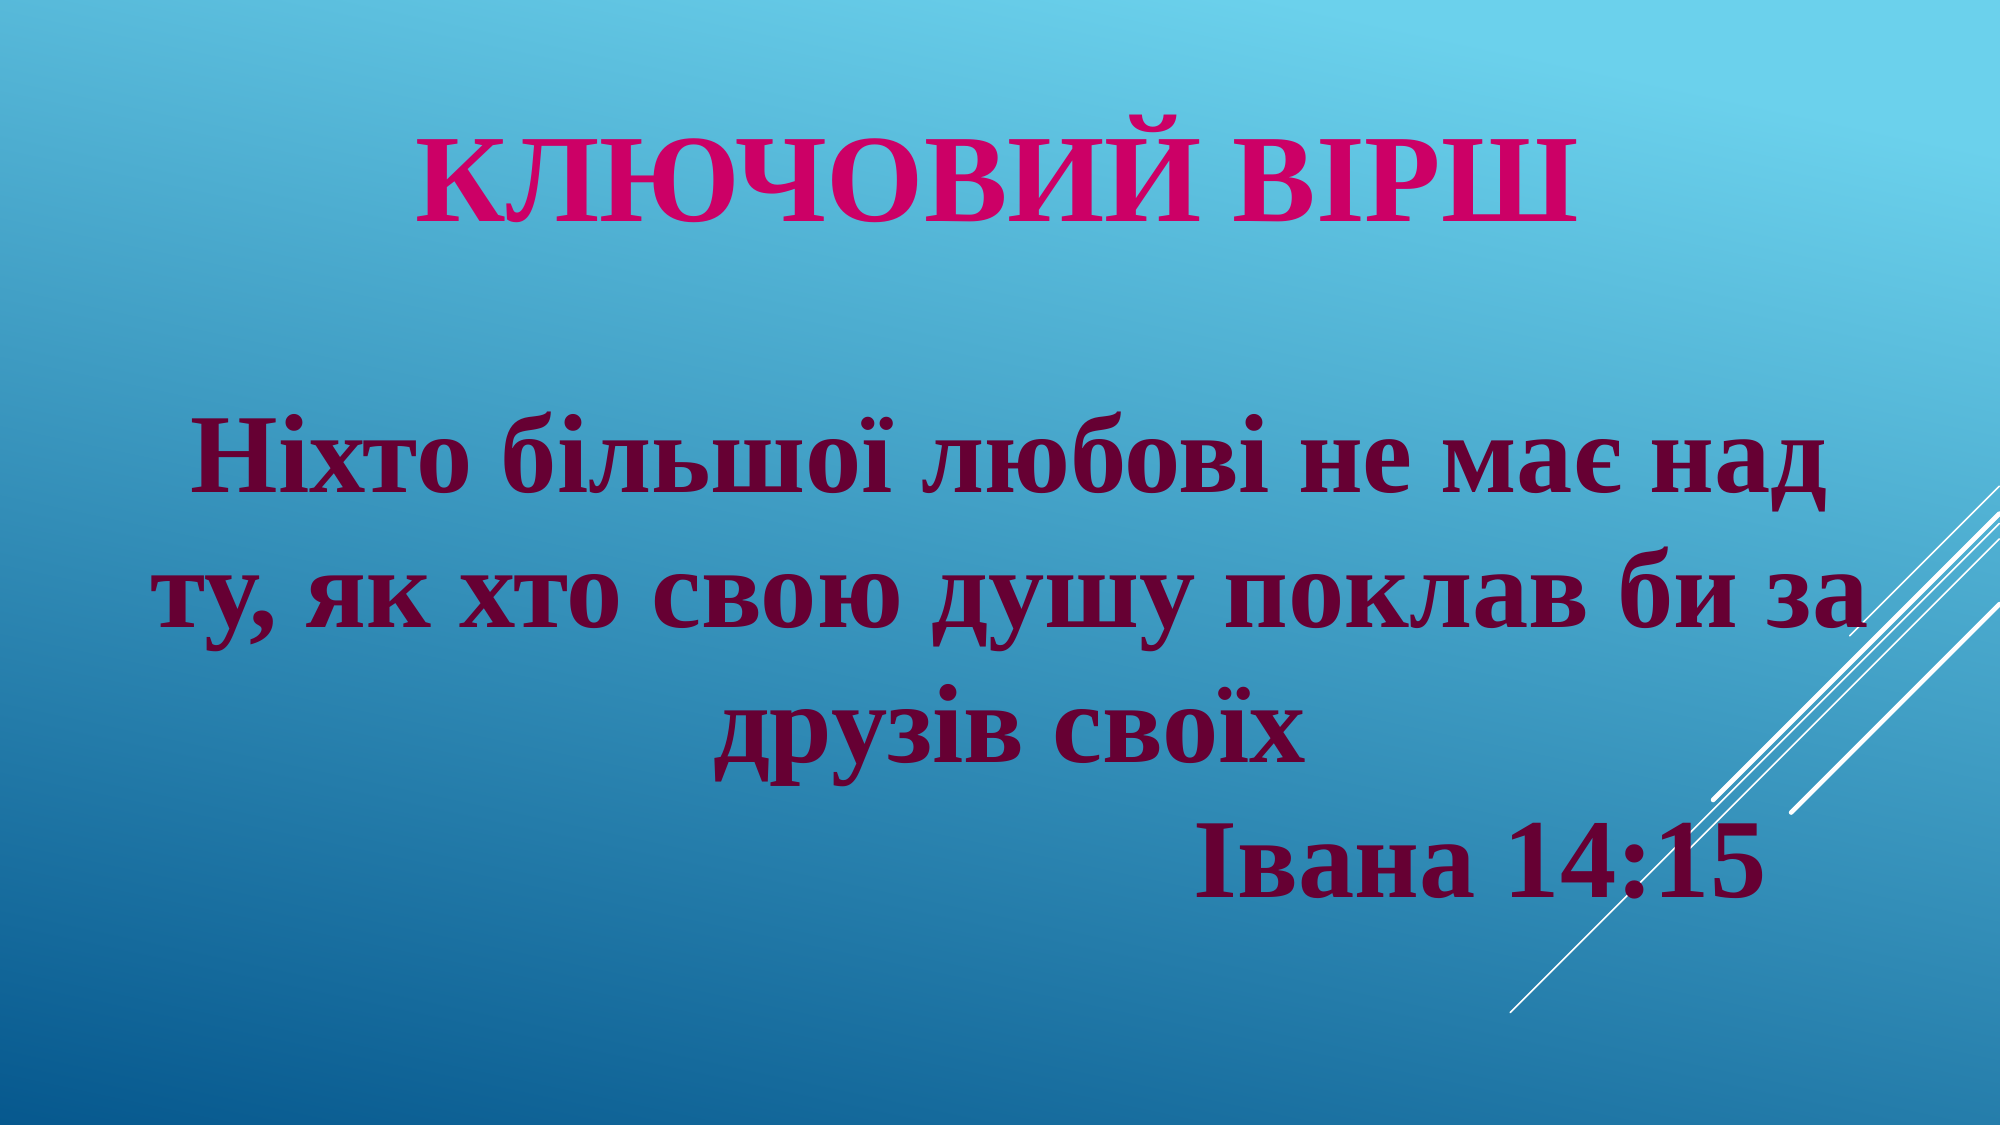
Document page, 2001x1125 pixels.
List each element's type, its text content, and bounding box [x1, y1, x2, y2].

text_box Ключовий вірш [369, 0, 1625, 254]
text_box Ніхто більшої любові не має над ту, як хто свою душу поклав би за друзів своїх Івана 14:15 [105, 372, 1915, 928]
